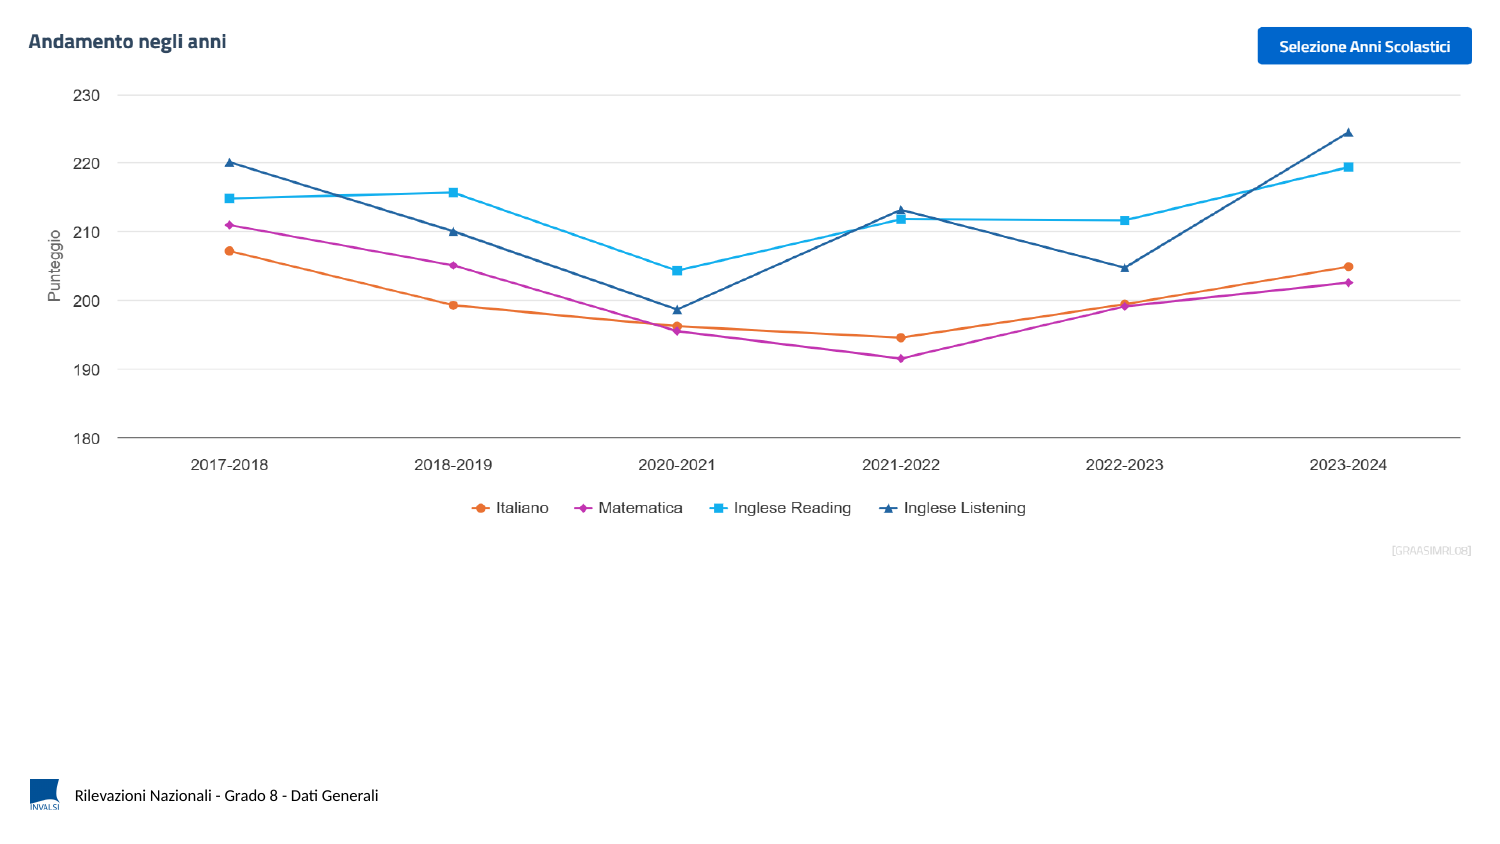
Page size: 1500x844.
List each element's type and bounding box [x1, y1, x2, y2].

picture [29, 779, 60, 810]
picture [0, 0, 1500, 642]
